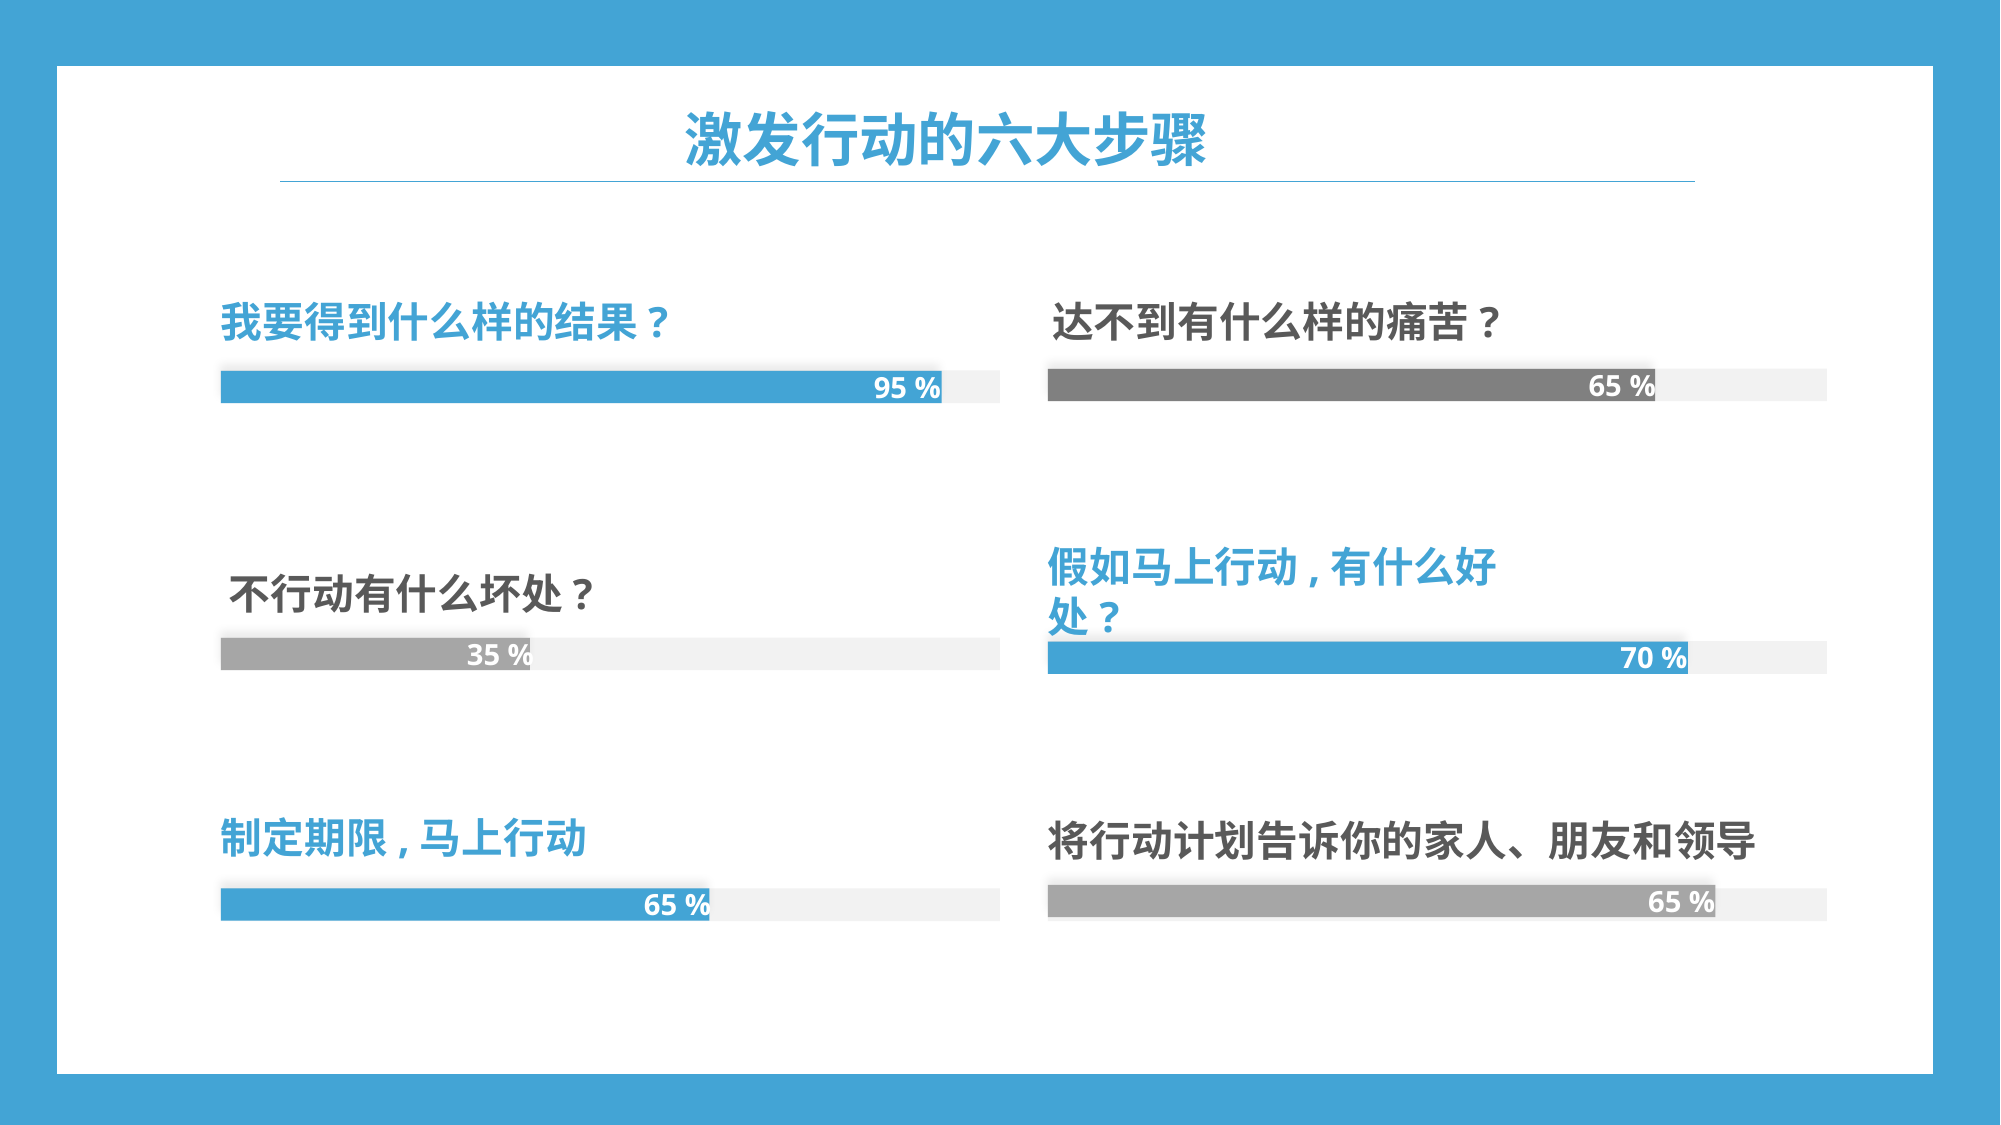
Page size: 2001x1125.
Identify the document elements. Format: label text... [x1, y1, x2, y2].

text_box 将行动计划告诉你的家人、朋友和领导 [1047, 814, 1797, 865]
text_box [220, 368, 1000, 404]
text_box 达不到有什么样的痛苦? [1052, 295, 1475, 347]
text_box 不行动有什么坏处? [229, 567, 652, 618]
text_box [1047, 639, 1827, 675]
text_box 假如马上行动,有什么好处? [1047, 541, 1539, 639]
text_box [1047, 366, 1827, 403]
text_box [220, 635, 1000, 672]
text_box 我要得到什么样的结果? [220, 295, 644, 347]
text_box 制定期限,马上行动 [220, 811, 644, 862]
text_box 激发行动的六大步骤 [669, 95, 1264, 180]
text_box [220, 886, 1000, 922]
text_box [1047, 882, 1827, 922]
